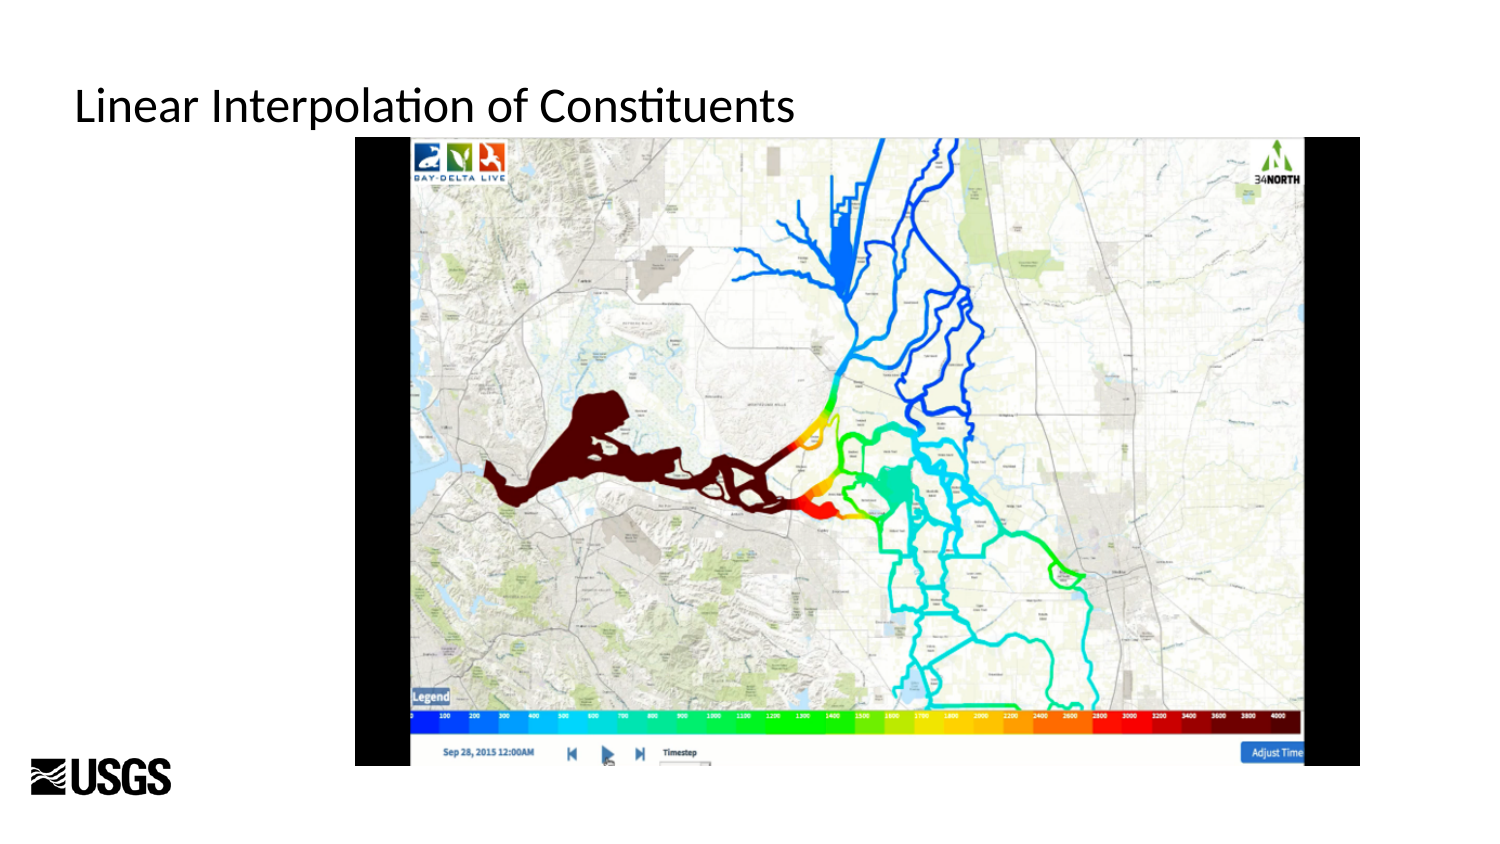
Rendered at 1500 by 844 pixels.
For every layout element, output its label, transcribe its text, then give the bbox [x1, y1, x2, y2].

text_box Linear Interpolation of Constituents [59, 65, 1145, 141]
picture [0, 0, 1500, 844]
